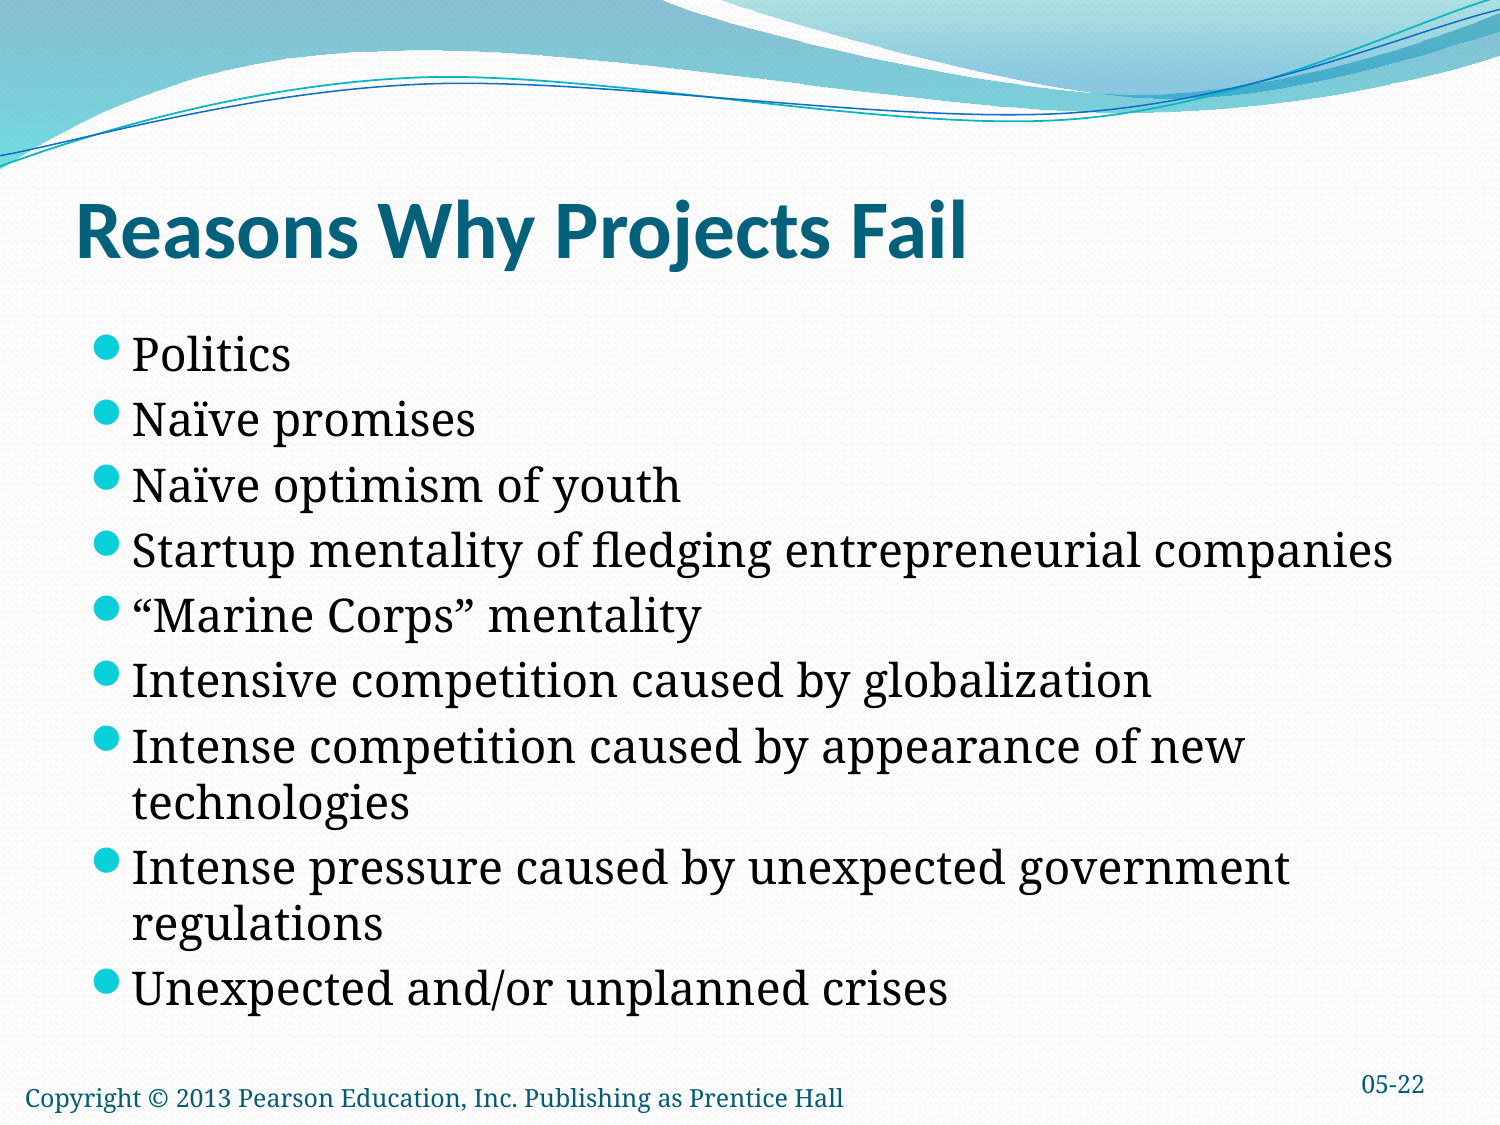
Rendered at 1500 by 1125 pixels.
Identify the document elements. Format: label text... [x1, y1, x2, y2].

title Reasons Why Projects Fail [74, 87, 1426, 276]
slide_number 05-22 [1299, 1042, 1425, 1103]
list Politics Naïve promises Naïve optimism of youth Startup mentality of fledging entrepreneurial companies “Marine Corps” mentality Intensive competition caused by globalization Intense competition caused by appearance of new technologies Intense pressure caused by unexpected government regulations Unexpected and/or unplanned crises [74, 317, 1426, 1038]
